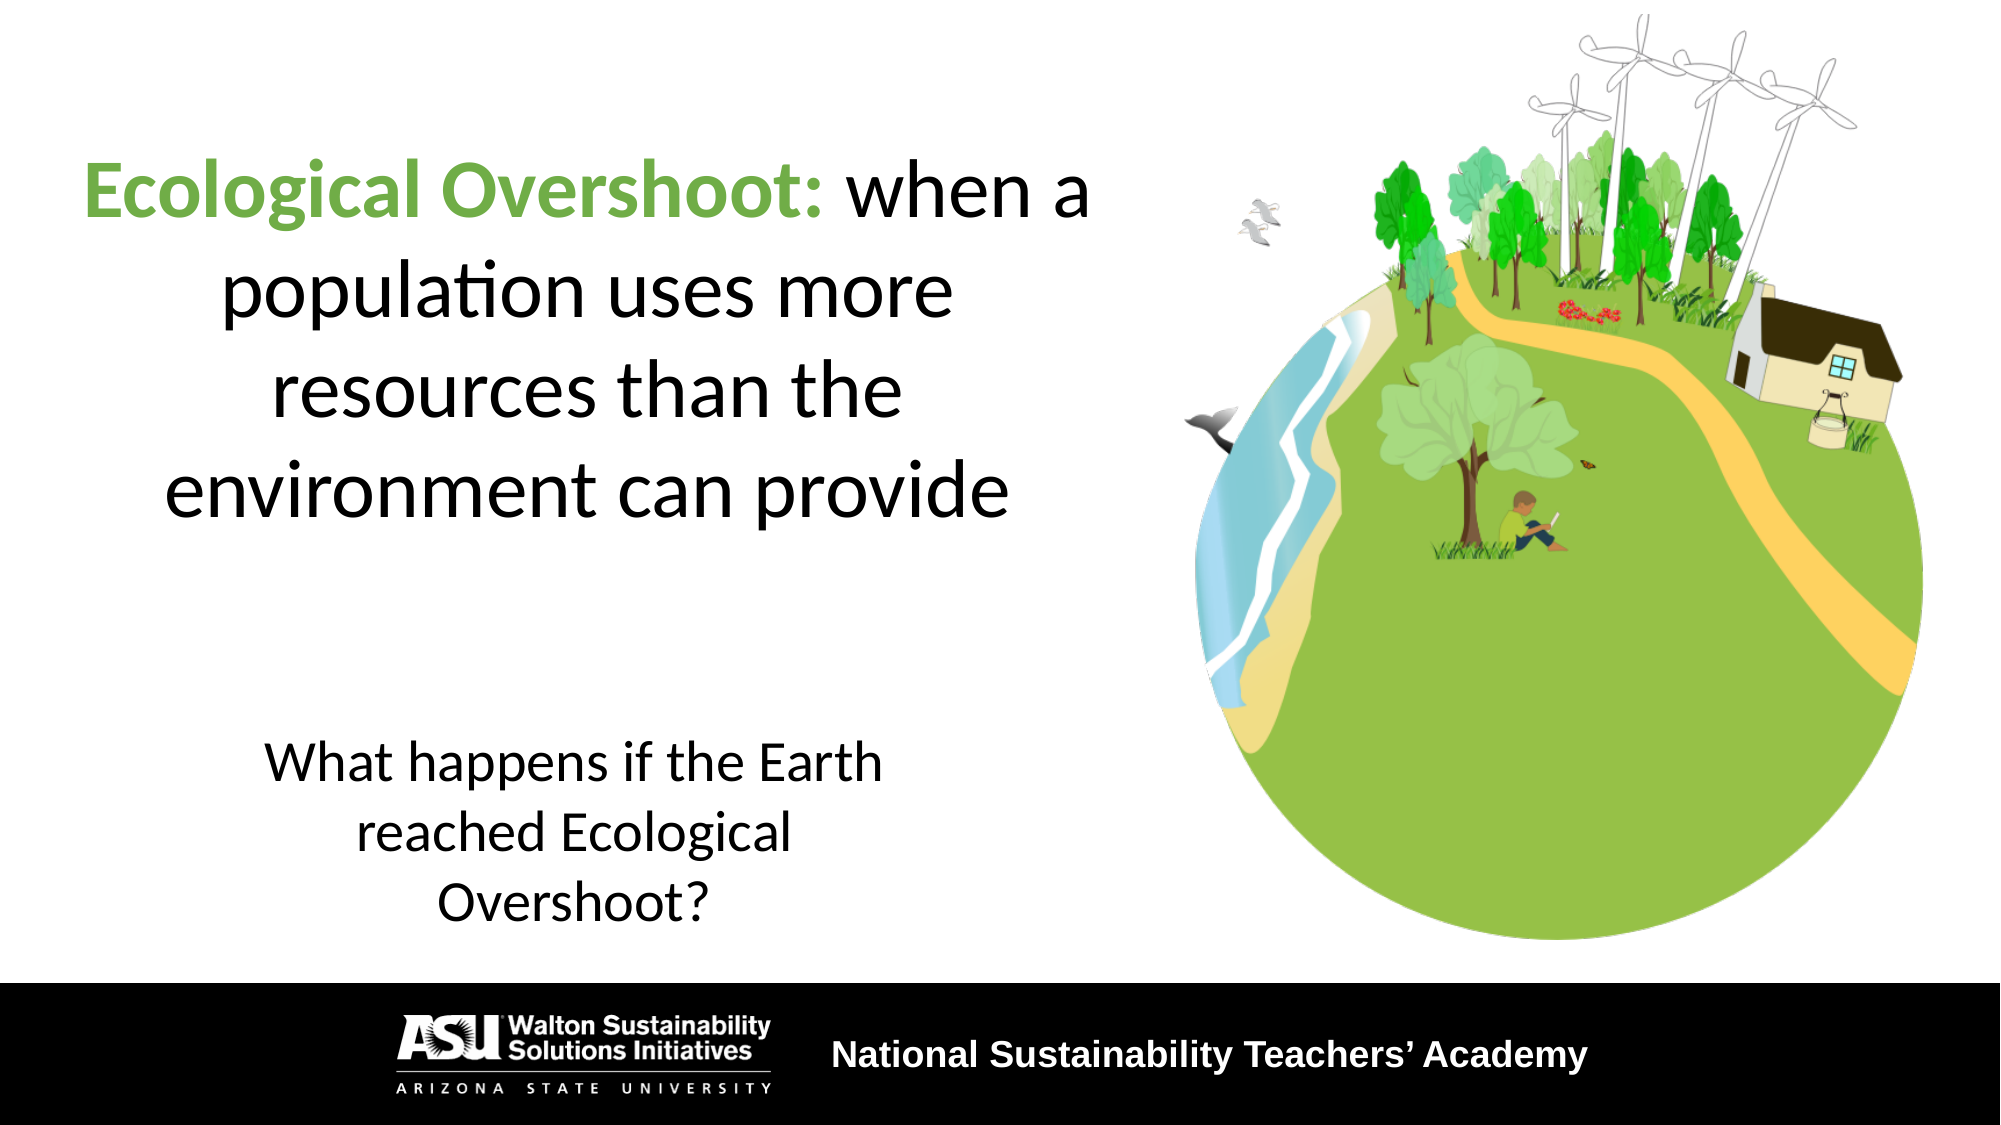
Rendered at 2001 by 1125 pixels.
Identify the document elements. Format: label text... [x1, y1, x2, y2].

picture [1183, 14, 1924, 940]
picture [396, 1014, 772, 1094]
text_box Ecological Overshoot: when a population uses more resources than the environment can provide [43, 126, 1132, 542]
text_box What happens if the Earth reached Ecological Overshoot? [212, 715, 937, 941]
